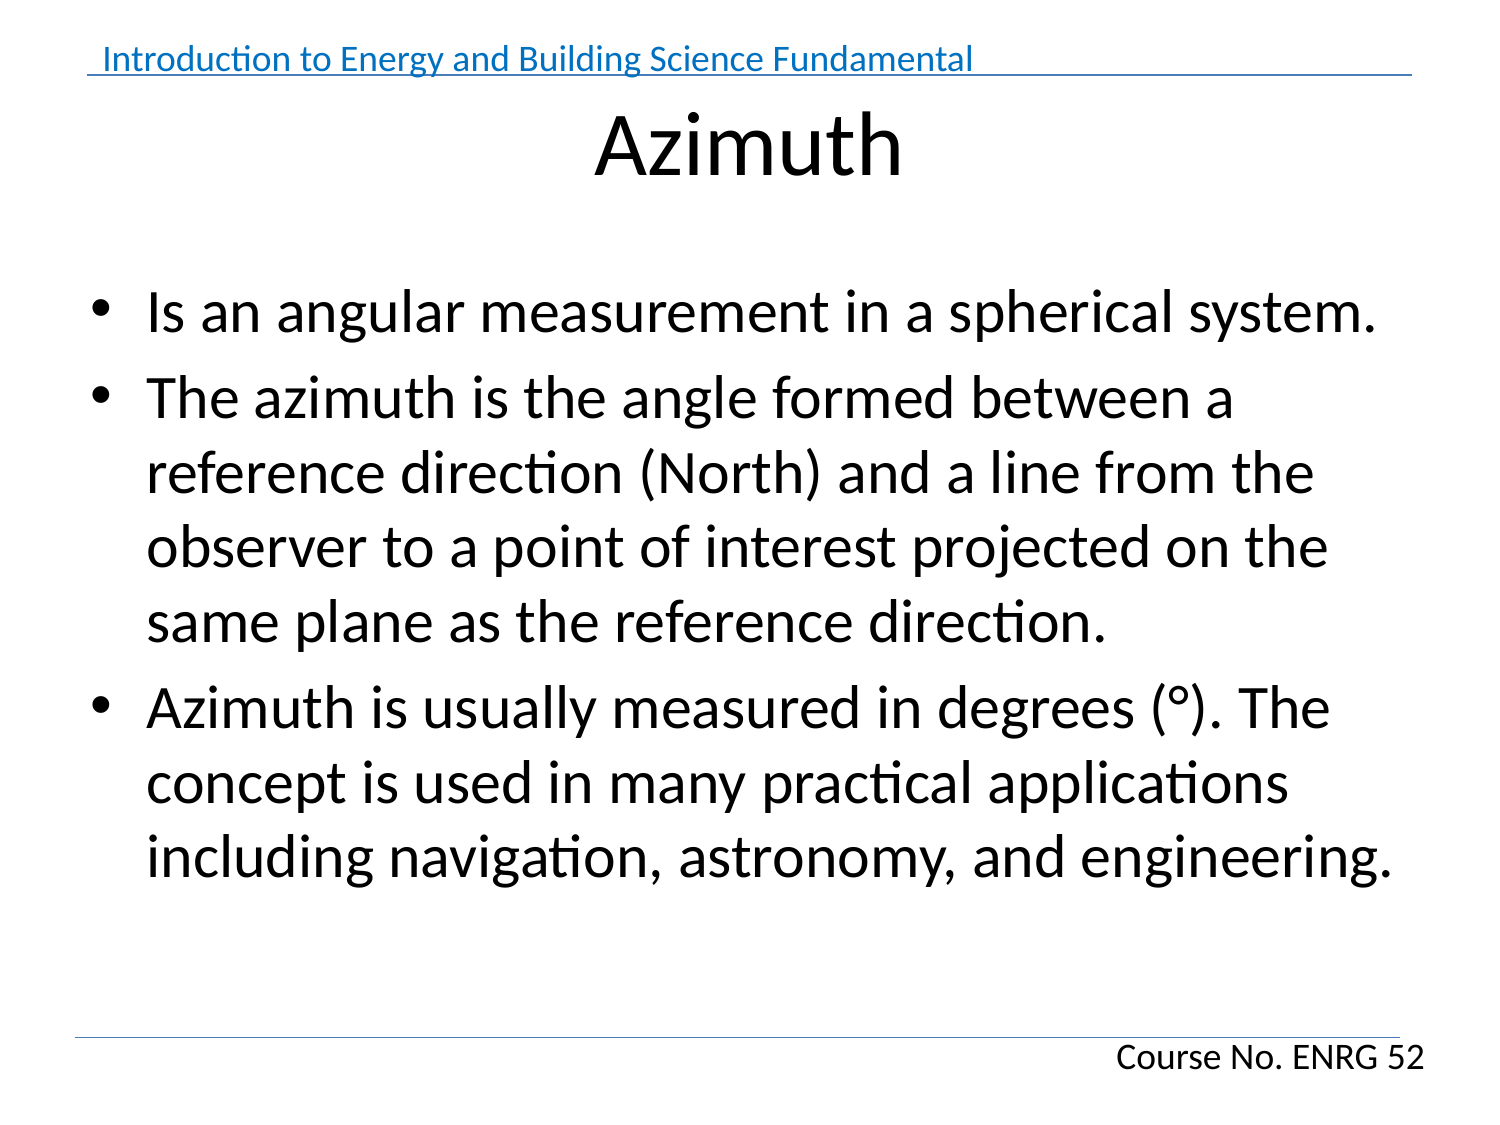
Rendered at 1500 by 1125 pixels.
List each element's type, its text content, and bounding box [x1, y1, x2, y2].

list Is an angular measurement in a spherical system. The azimuth is the angle formed between a reference direction (North) and a line from the observer to a point of interest projected on the same plane as the reference direction. Azimuth is usually measured in degrees (°). The concept is used in many practical applications including navigation, astronomy, and engineering. [75, 262, 1425, 1005]
title Azimuth [75, 45, 1425, 233]
